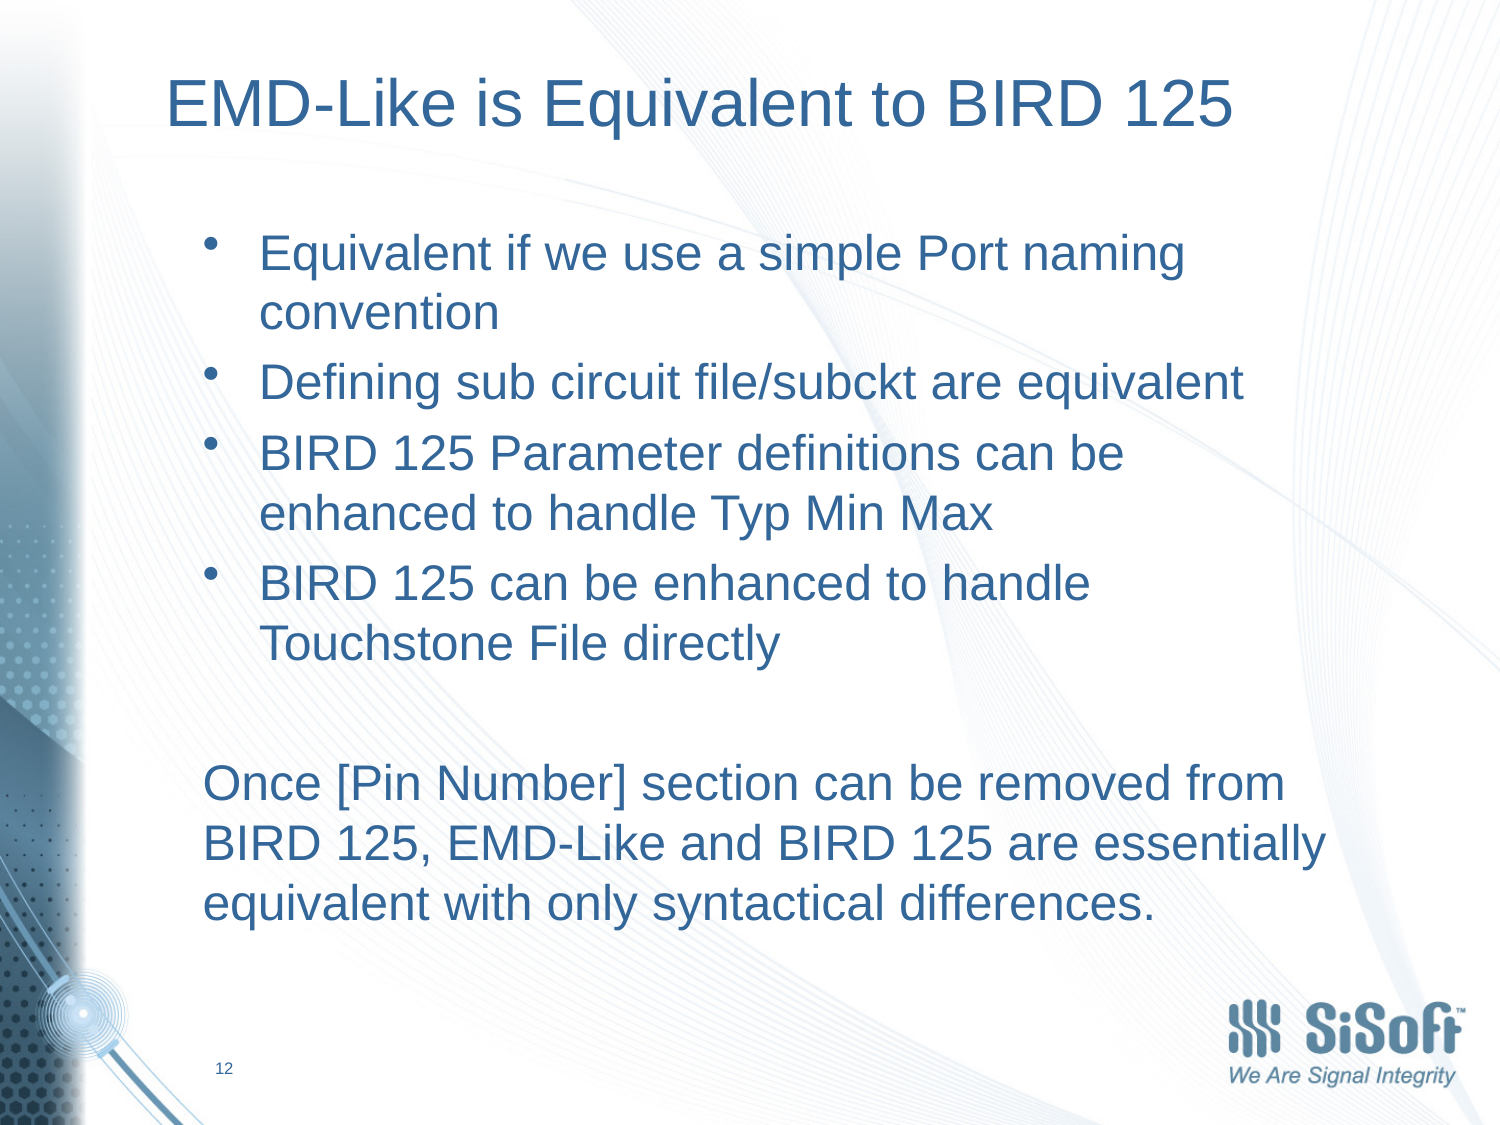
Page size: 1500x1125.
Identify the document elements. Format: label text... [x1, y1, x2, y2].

title EMD-Like is Equivalent to BIRD 125 [150, 24, 1300, 175]
picture [0, 0, 1500, 1125]
footer 12 [200, 1050, 975, 1104]
list Equivalent if we use a simple Port naming convention Defining sub circuit file/subckt are equivalent BIRD 125 Parameter definitions can be enhanced to handle Typ Min Max BIRD 125 can be enhanced to handle Touchstone File directly Once [Pin Number] section can be removed from BIRD 125, EMD-Like and BIRD 125 are essentially equivalent with only syntactical differences. [187, 212, 1363, 963]
